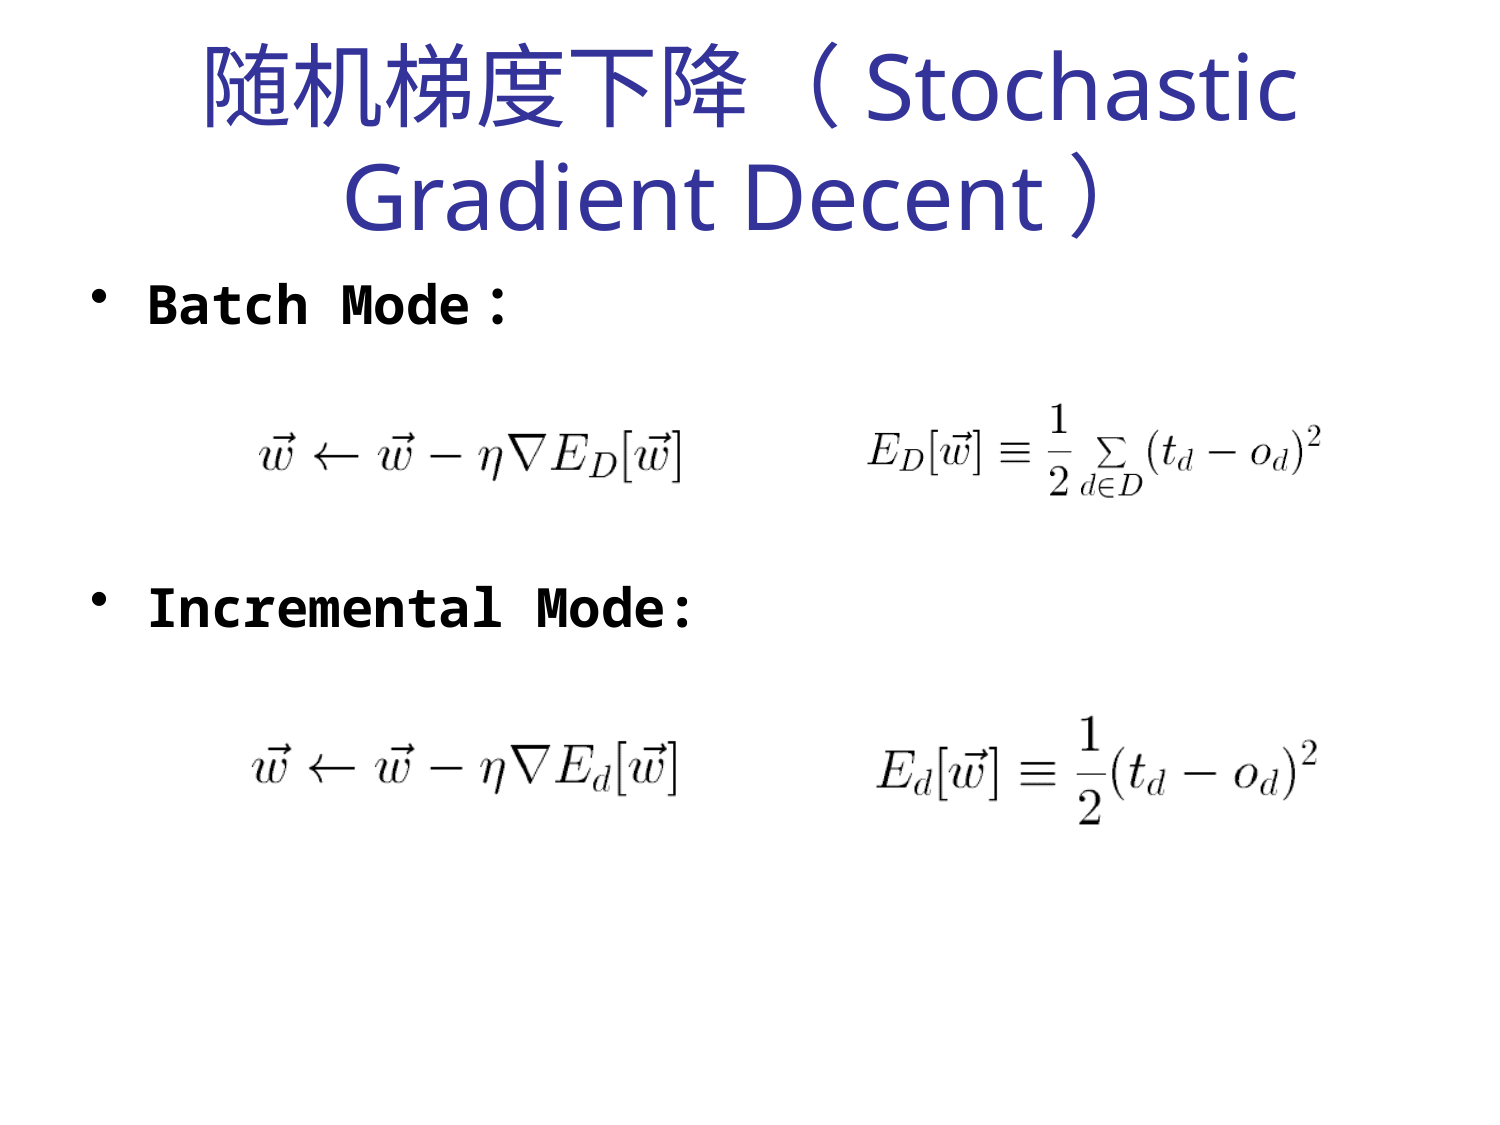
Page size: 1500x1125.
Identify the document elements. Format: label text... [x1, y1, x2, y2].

picture [259, 408, 692, 492]
picture [247, 727, 686, 802]
picture [850, 709, 1328, 836]
title 随机梯度下降（Stochastic Gradient Decent） [75, 45, 1425, 233]
picture [844, 390, 1349, 503]
list Batch Mode： Incremental Mode: [75, 262, 1425, 1005]
